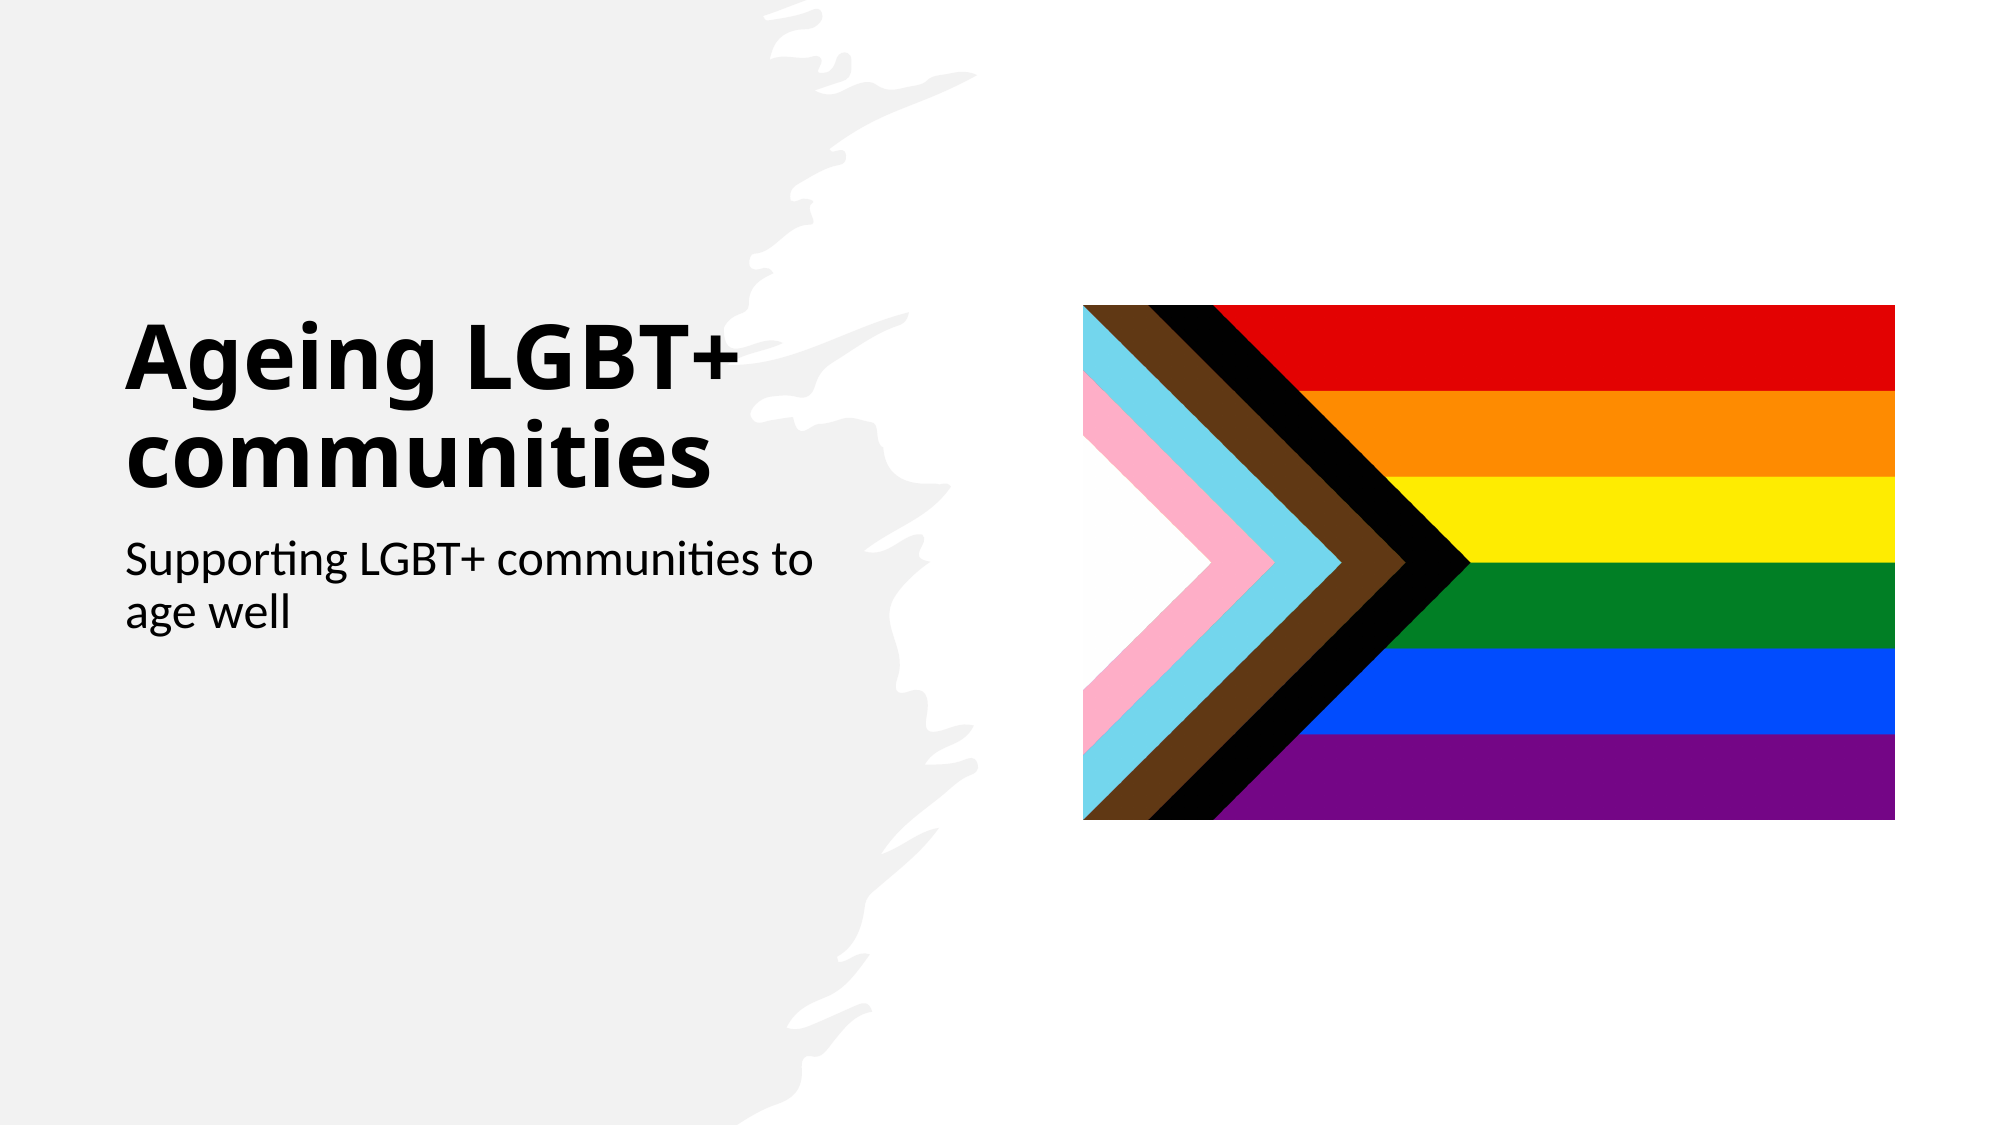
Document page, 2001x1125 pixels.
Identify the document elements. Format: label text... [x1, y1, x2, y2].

text_box [0, 0, 979, 1125]
subtitle Supporting LGBT+ communities to age well [110, 524, 868, 652]
text_box [739, 0, 2000, 1125]
picture [1083, 304, 1895, 820]
title Ageing LGBT+ communities [110, 304, 868, 515]
